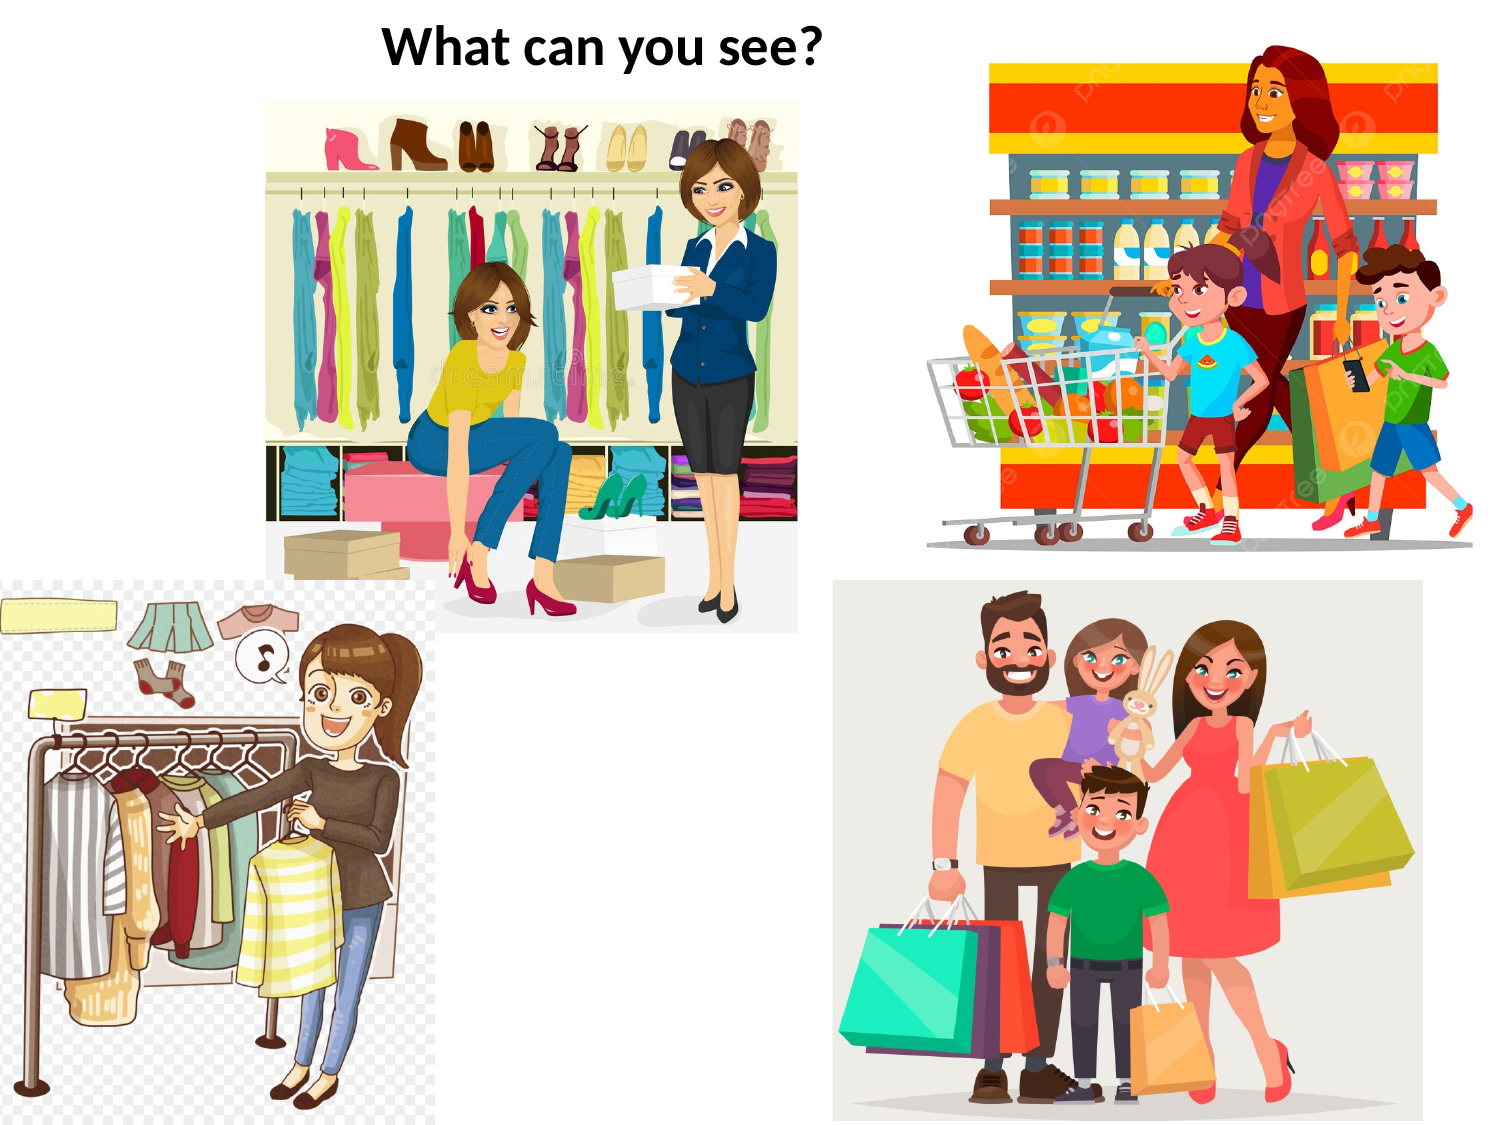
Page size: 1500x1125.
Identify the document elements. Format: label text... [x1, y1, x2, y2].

picture [926, 35, 1473, 560]
title What can you see? [29, 0, 1177, 85]
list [265, 101, 798, 633]
picture [832, 580, 1424, 1121]
picture [0, 580, 436, 1125]
